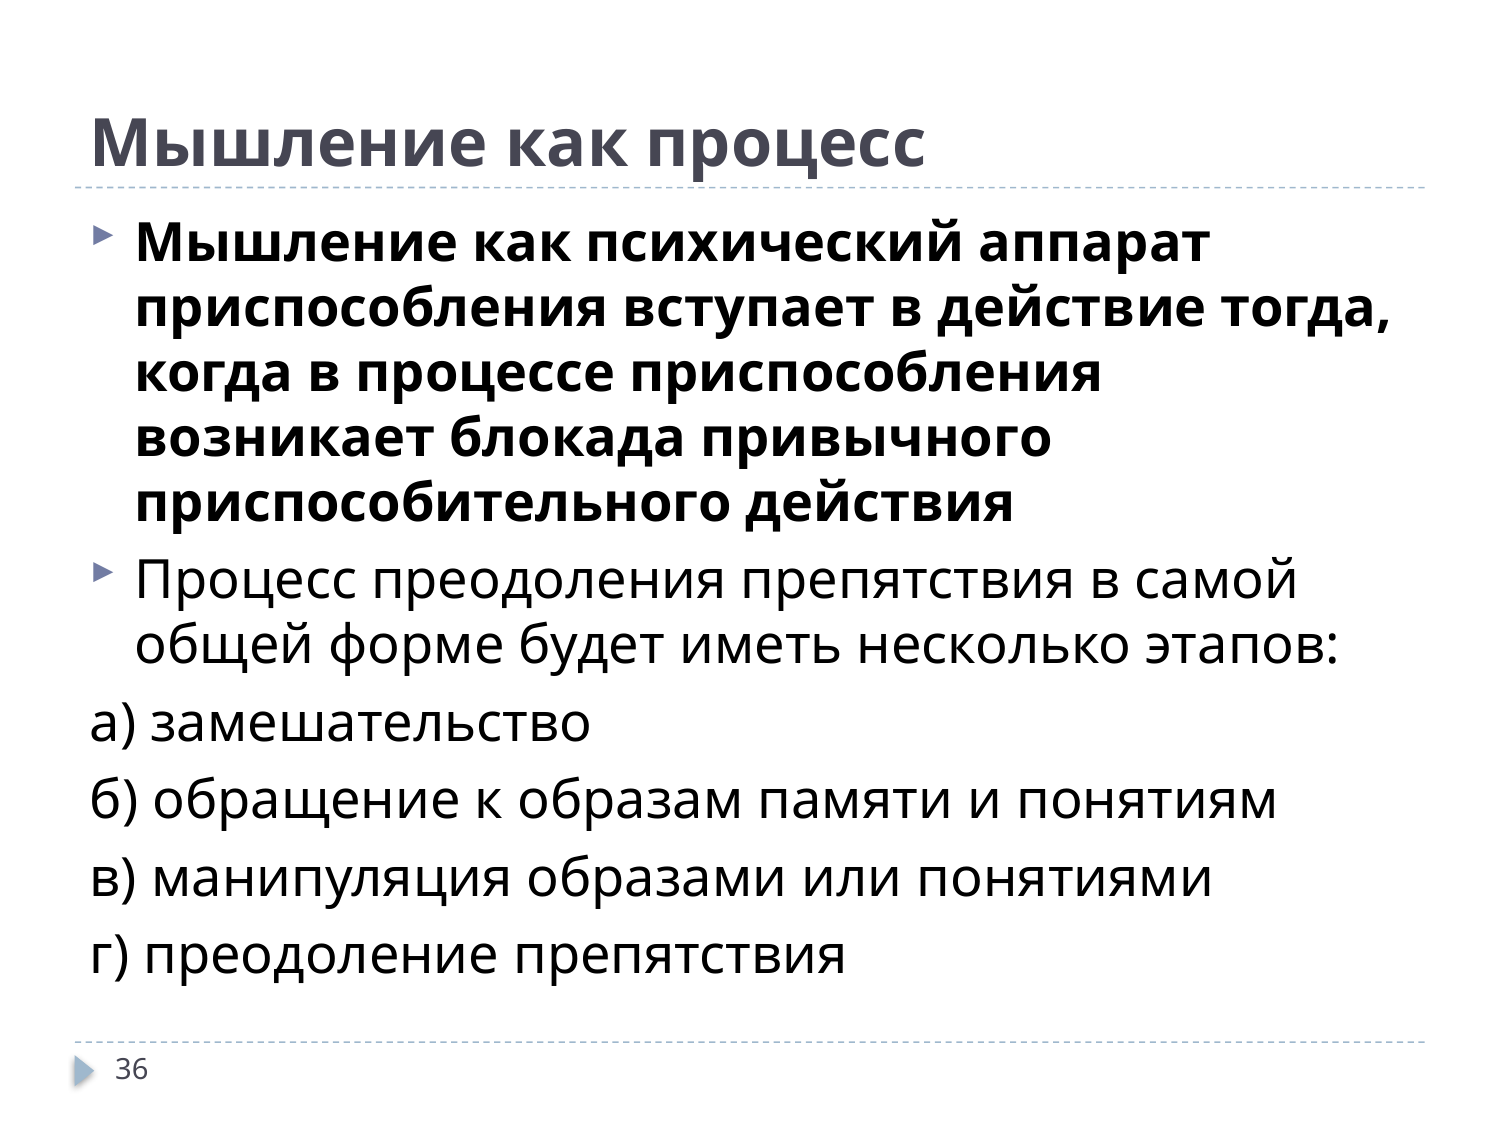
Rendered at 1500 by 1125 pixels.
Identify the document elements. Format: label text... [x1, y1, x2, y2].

title Мышление как процесс [75, 24, 1425, 188]
slide_number 36 [100, 1042, 426, 1103]
list Мышление как психический аппарат приспособления вступает в действие тогда, когда в процессе приспособления возникает блокада привычного приспособительного действия Процесс преодоления препятствия в самой общей форме будет иметь несколько этапов: а) замешательство б) обращение к образам памяти и понятиям в) манипуляция образами или понятиями г) преодоление препятствия [75, 200, 1425, 1010]
